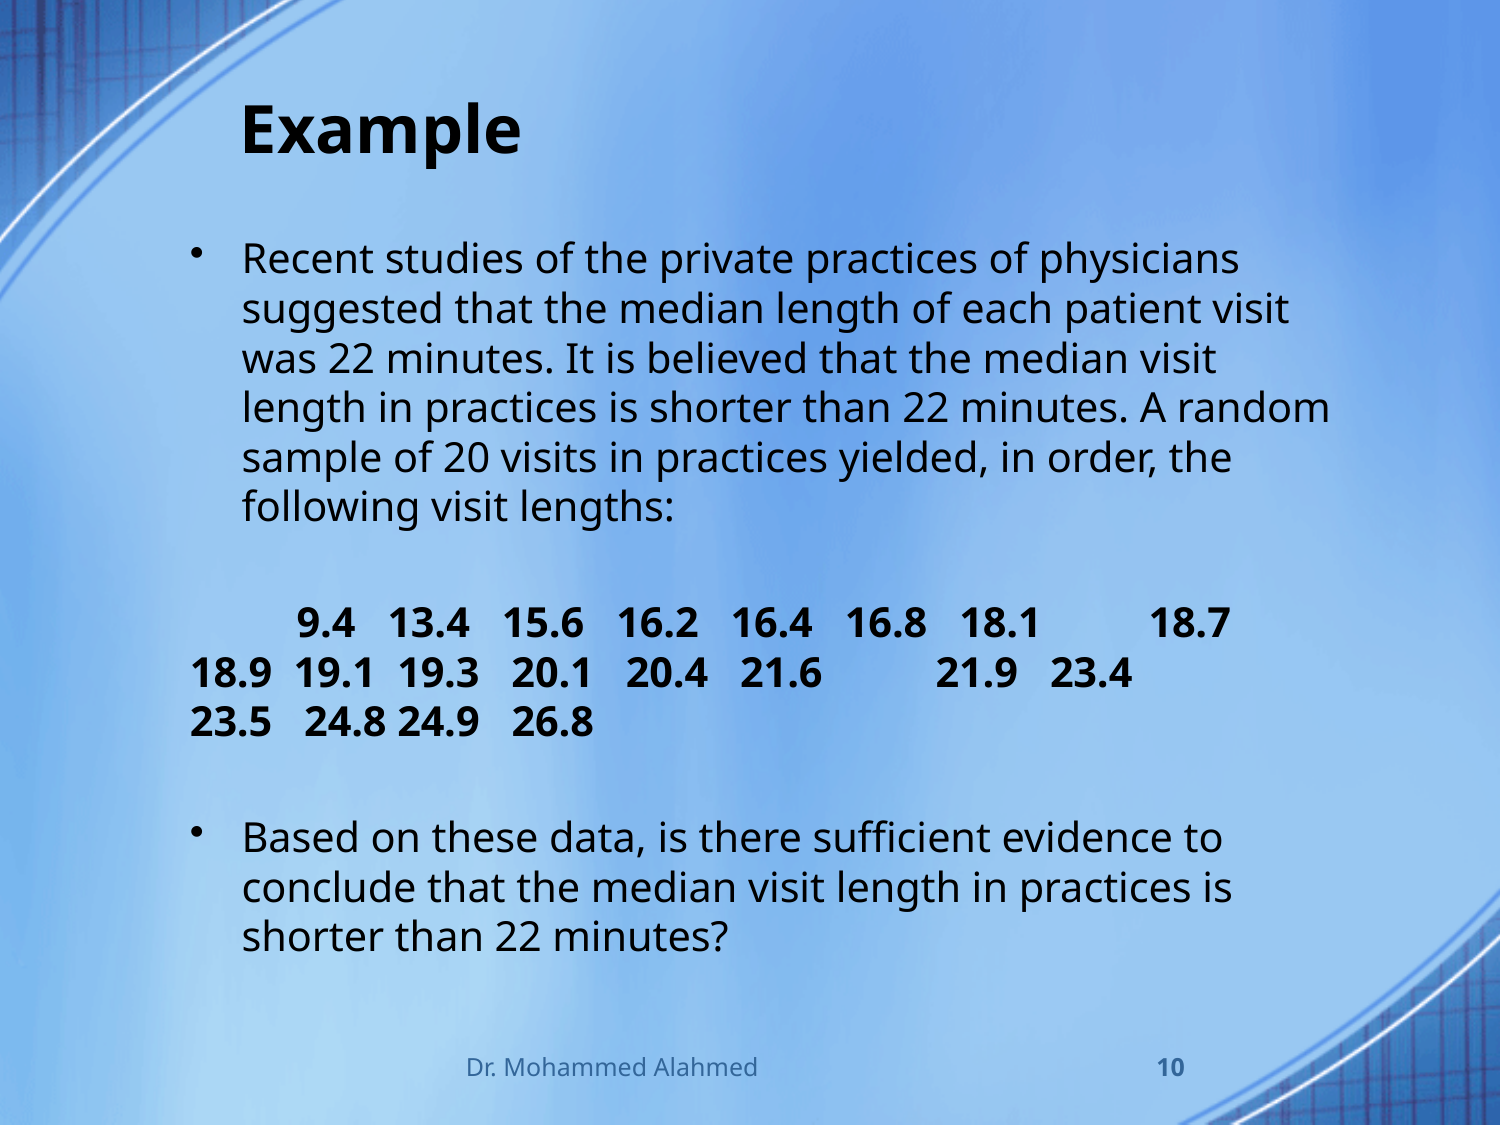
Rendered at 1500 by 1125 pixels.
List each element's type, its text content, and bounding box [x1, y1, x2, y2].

title Example [224, 62, 1351, 176]
footer Dr. Mohammed Alahmed [374, 1037, 851, 1100]
picture [0, 0, 1500, 1125]
slide_number 10 [887, 1037, 1201, 1100]
list Recent studies of the private practices of physicians suggested that the median length of each patient visit was 22 minutes. It is believed that the median visit length in practices is shorter than 22 minutes. A random sample of 20 visits in practices yielded, in order, the following visit lengths: 9.4 13.4 15.6 16.2 16.4 16.8 18.1 18.7 18.9 19.1 19.3 20.1 20.4 21.6 21.9 23.4 23.5 24.8 24.9 26.8 Based on these data, is there sufficient evidence to conclude that the median visit length in practices is shorter than 22 minutes? [174, 224, 1351, 976]
